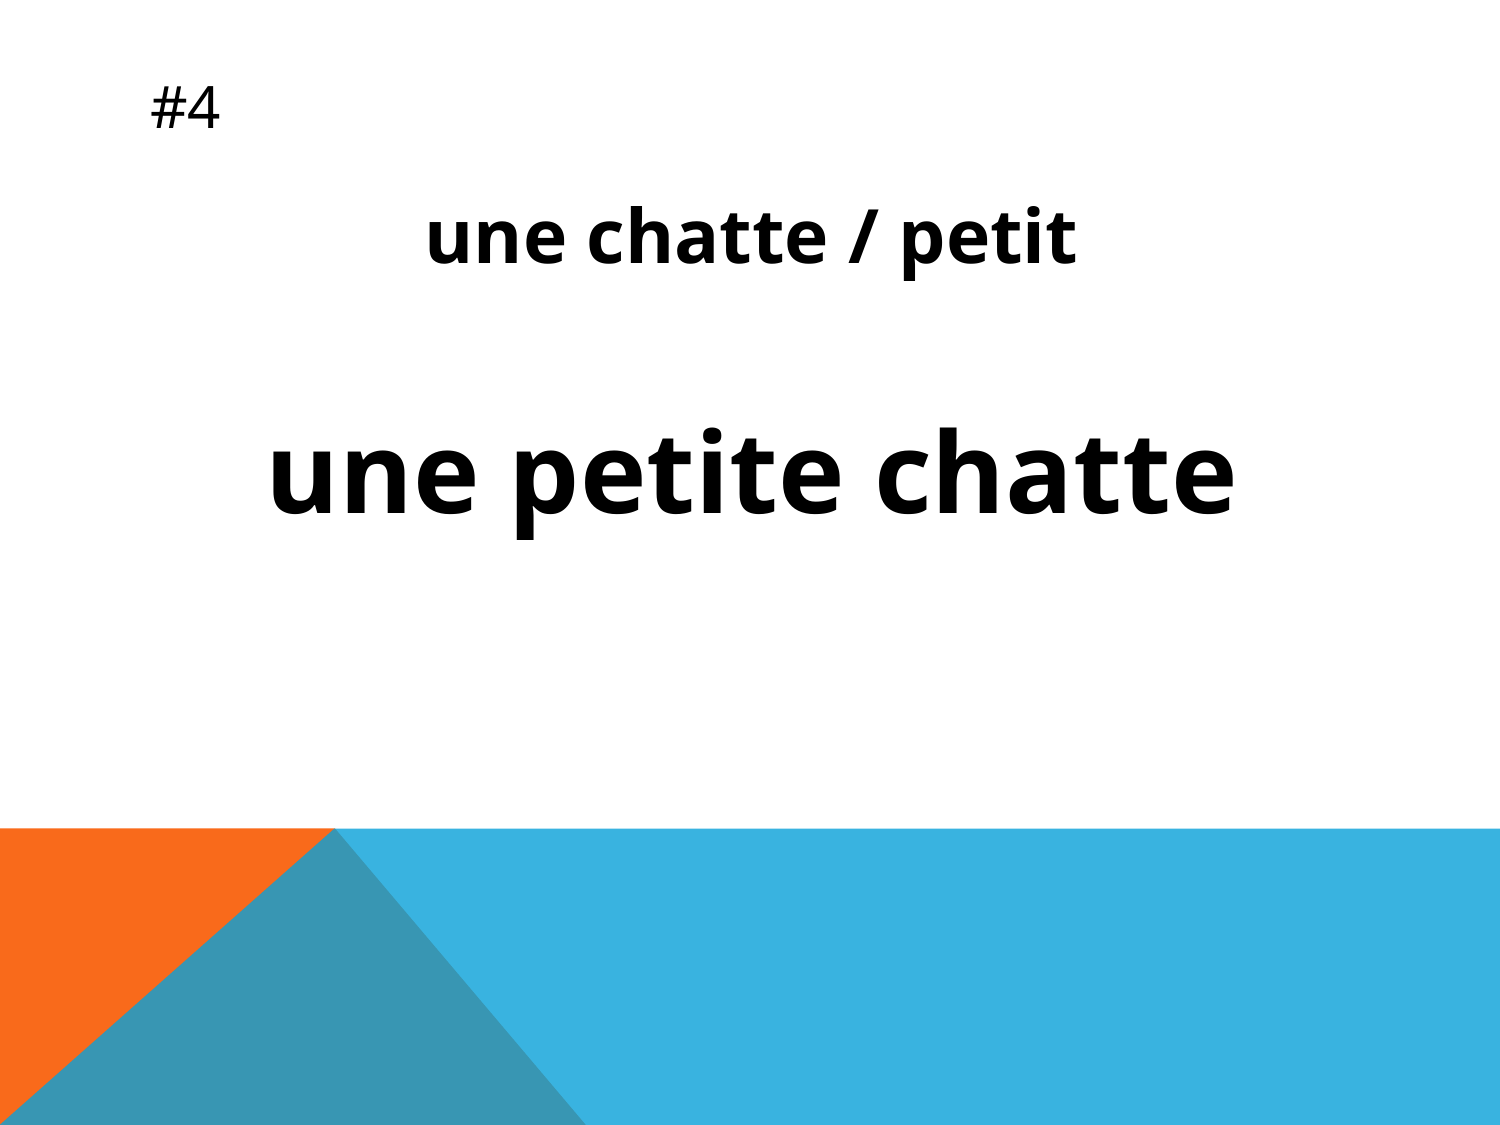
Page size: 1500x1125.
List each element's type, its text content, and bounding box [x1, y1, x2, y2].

title #4 [135, 60, 1369, 150]
list une chatte / petit une petite chatte [135, 180, 1369, 768]
